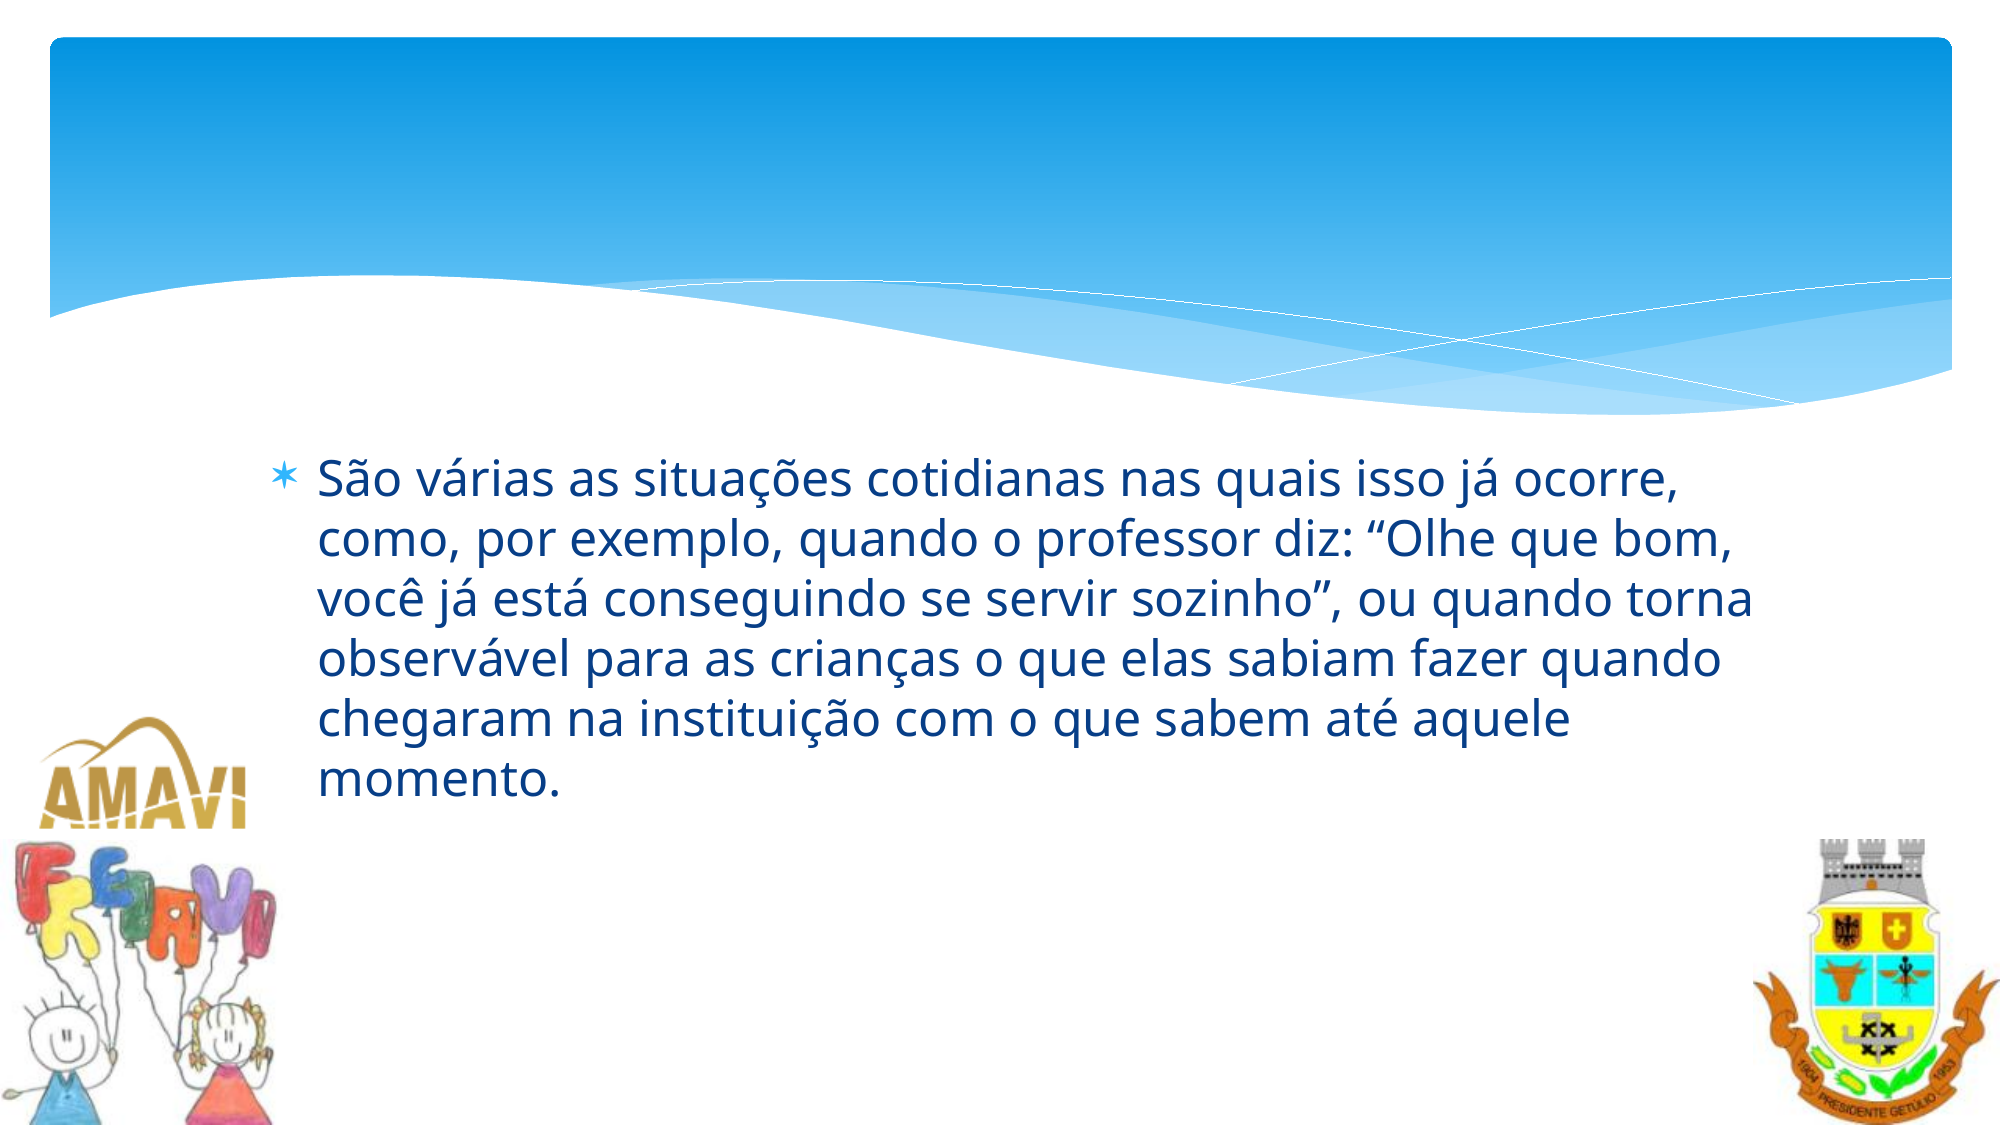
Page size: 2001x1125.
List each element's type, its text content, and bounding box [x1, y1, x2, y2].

picture [1752, 839, 2000, 1125]
list São várias as situações cotidianas nas quais isso já ocorre, como, por exemplo, quando o professor diz: “Olhe que bom, você já está conseguindo se servir sozinho”, ou quando torna observável para as crianças o que elas sabiam fazer quando chegaram na instituição com o que sabem até aquele momento. [257, 438, 1812, 1005]
picture [0, 700, 286, 1125]
